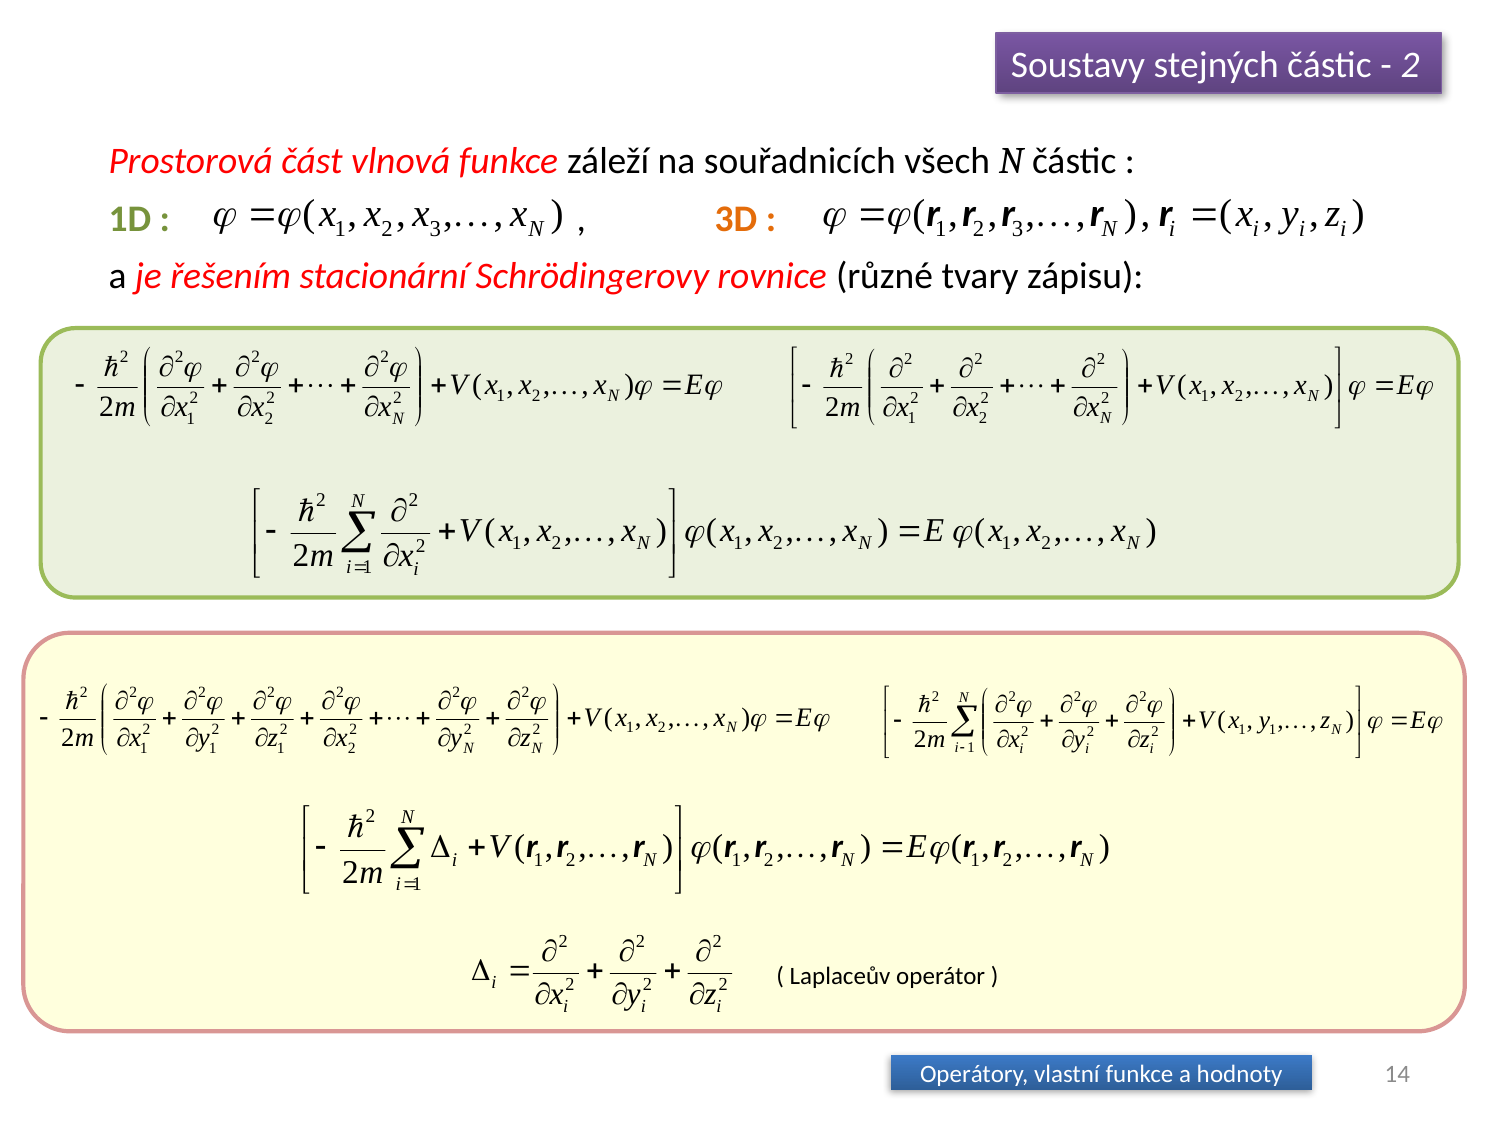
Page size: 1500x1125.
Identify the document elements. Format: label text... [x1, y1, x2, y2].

text_box Operátory, vlastní funkce a hodnoty [890, 1054, 1313, 1090]
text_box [40, 327, 1459, 598]
text_box Soustavy stejných částic - 2 [995, 32, 1442, 94]
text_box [93, 128, 1395, 306]
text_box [23, 632, 1466, 1032]
slide_number 14 [1074, 1042, 1425, 1103]
